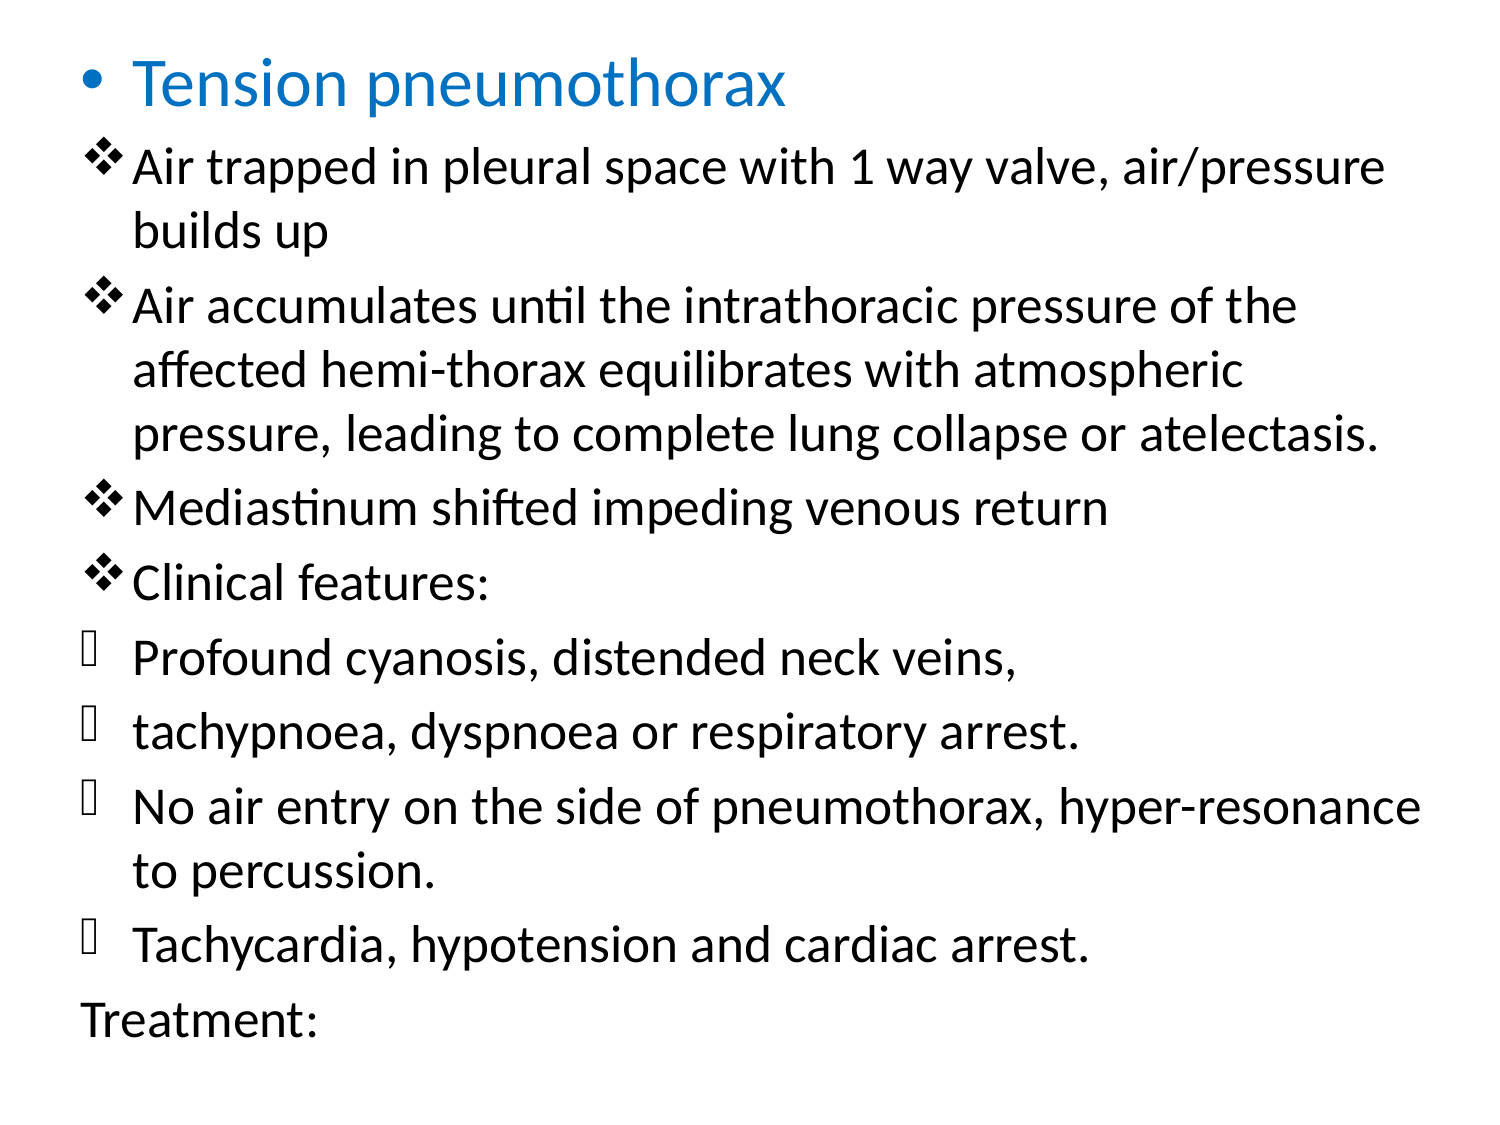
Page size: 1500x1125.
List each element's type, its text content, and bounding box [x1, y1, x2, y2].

list Tension pneumothorax Air trapped in pleural space with 1 way valve, air/pressure builds up Air accumulates until the intrathoracic pressure of the affected hemi-thorax equilibrates with atmospheric pressure, leading to complete lung collapse or atelectasis. Mediastinum shifted impeding venous return Clinical features: Profound cyanosis, distended neck veins, tachypnoea, dyspnoea or respiratory arrest. No air entry on the side of pneumothorax, hyper-resonance to percussion. Tachycardia, hypotension and cardiac arrest. Treatment: [64, 28, 1445, 1067]
